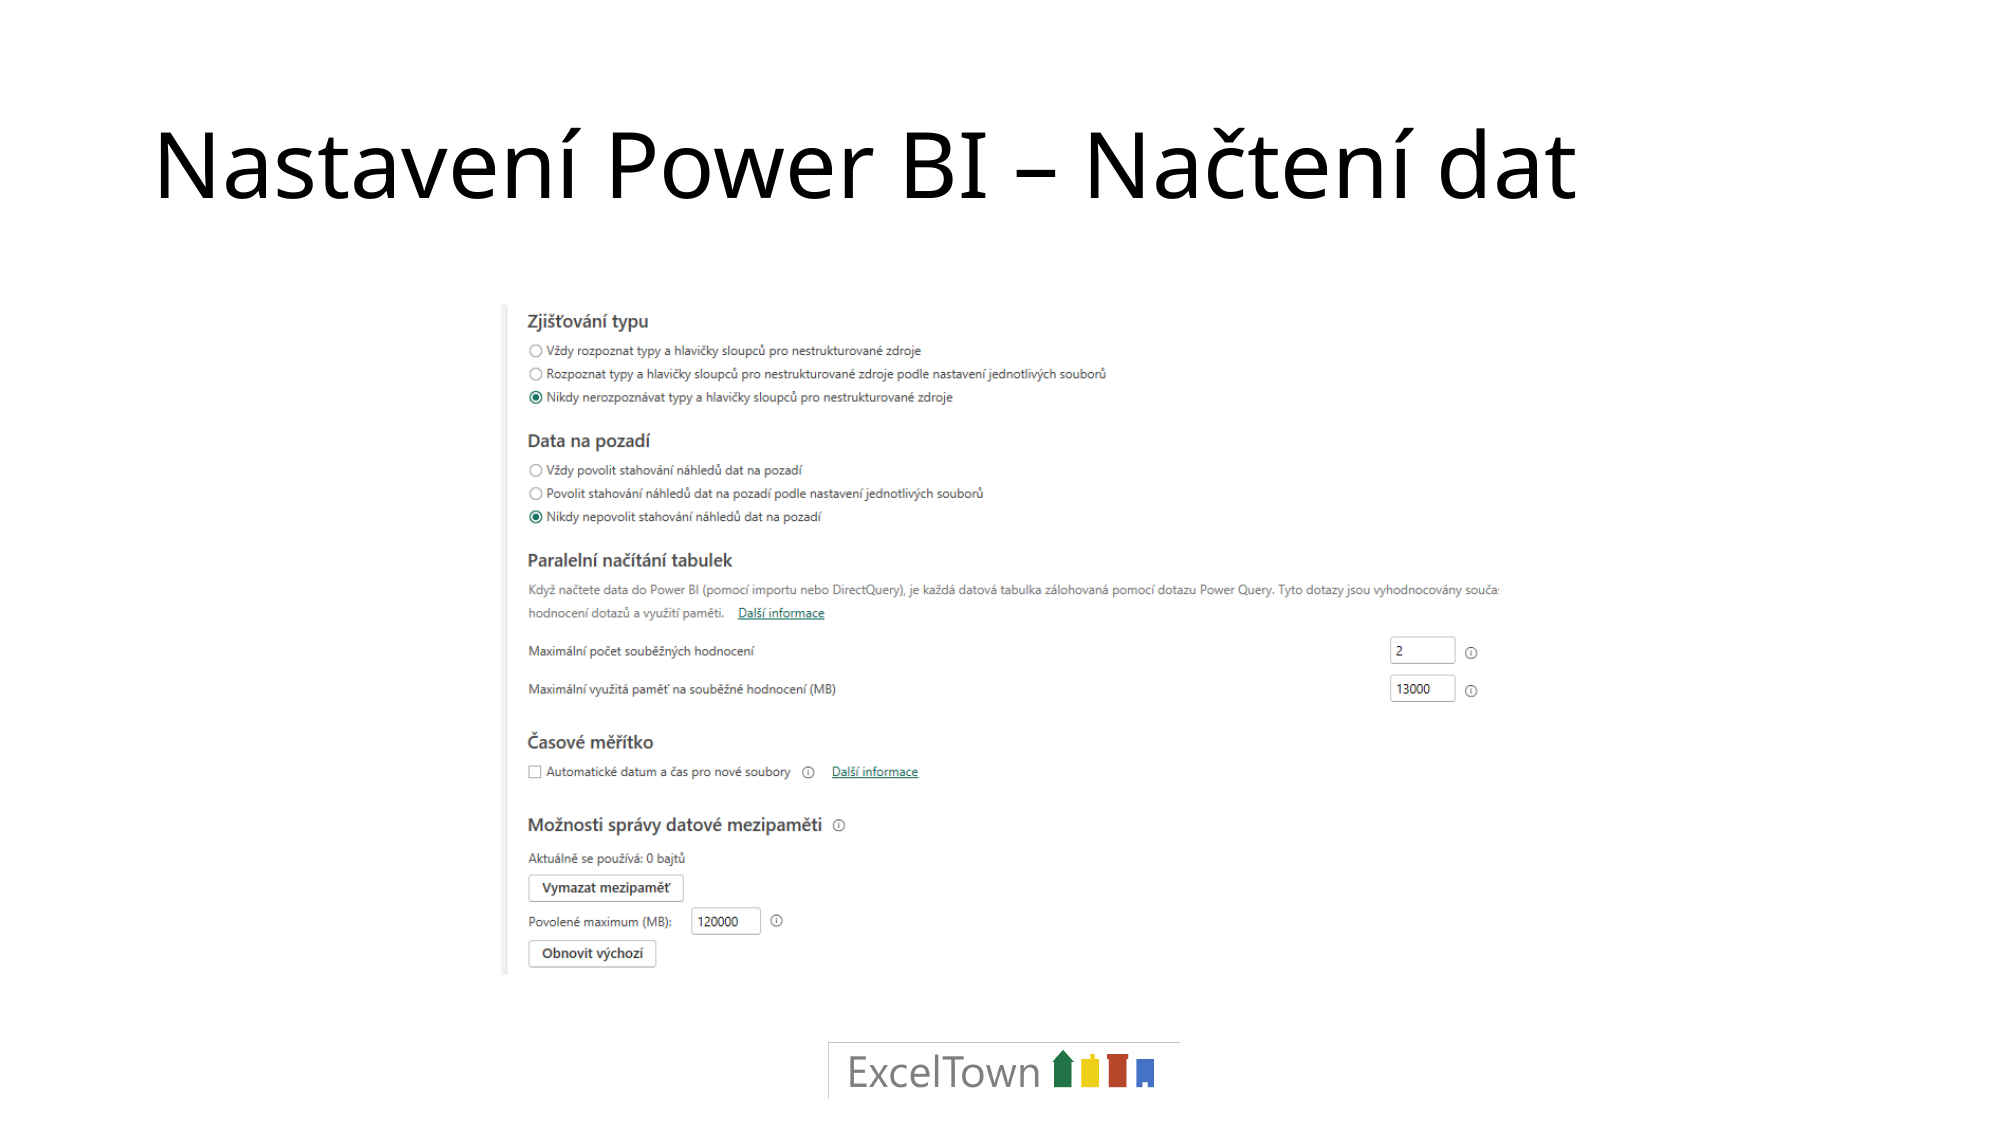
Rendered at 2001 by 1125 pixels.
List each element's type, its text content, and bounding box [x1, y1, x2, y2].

title Nastavení Power BI – Načtení dat [137, 59, 1863, 278]
picture [701, 1031, 1213, 1123]
picture [500, 299, 1499, 975]
